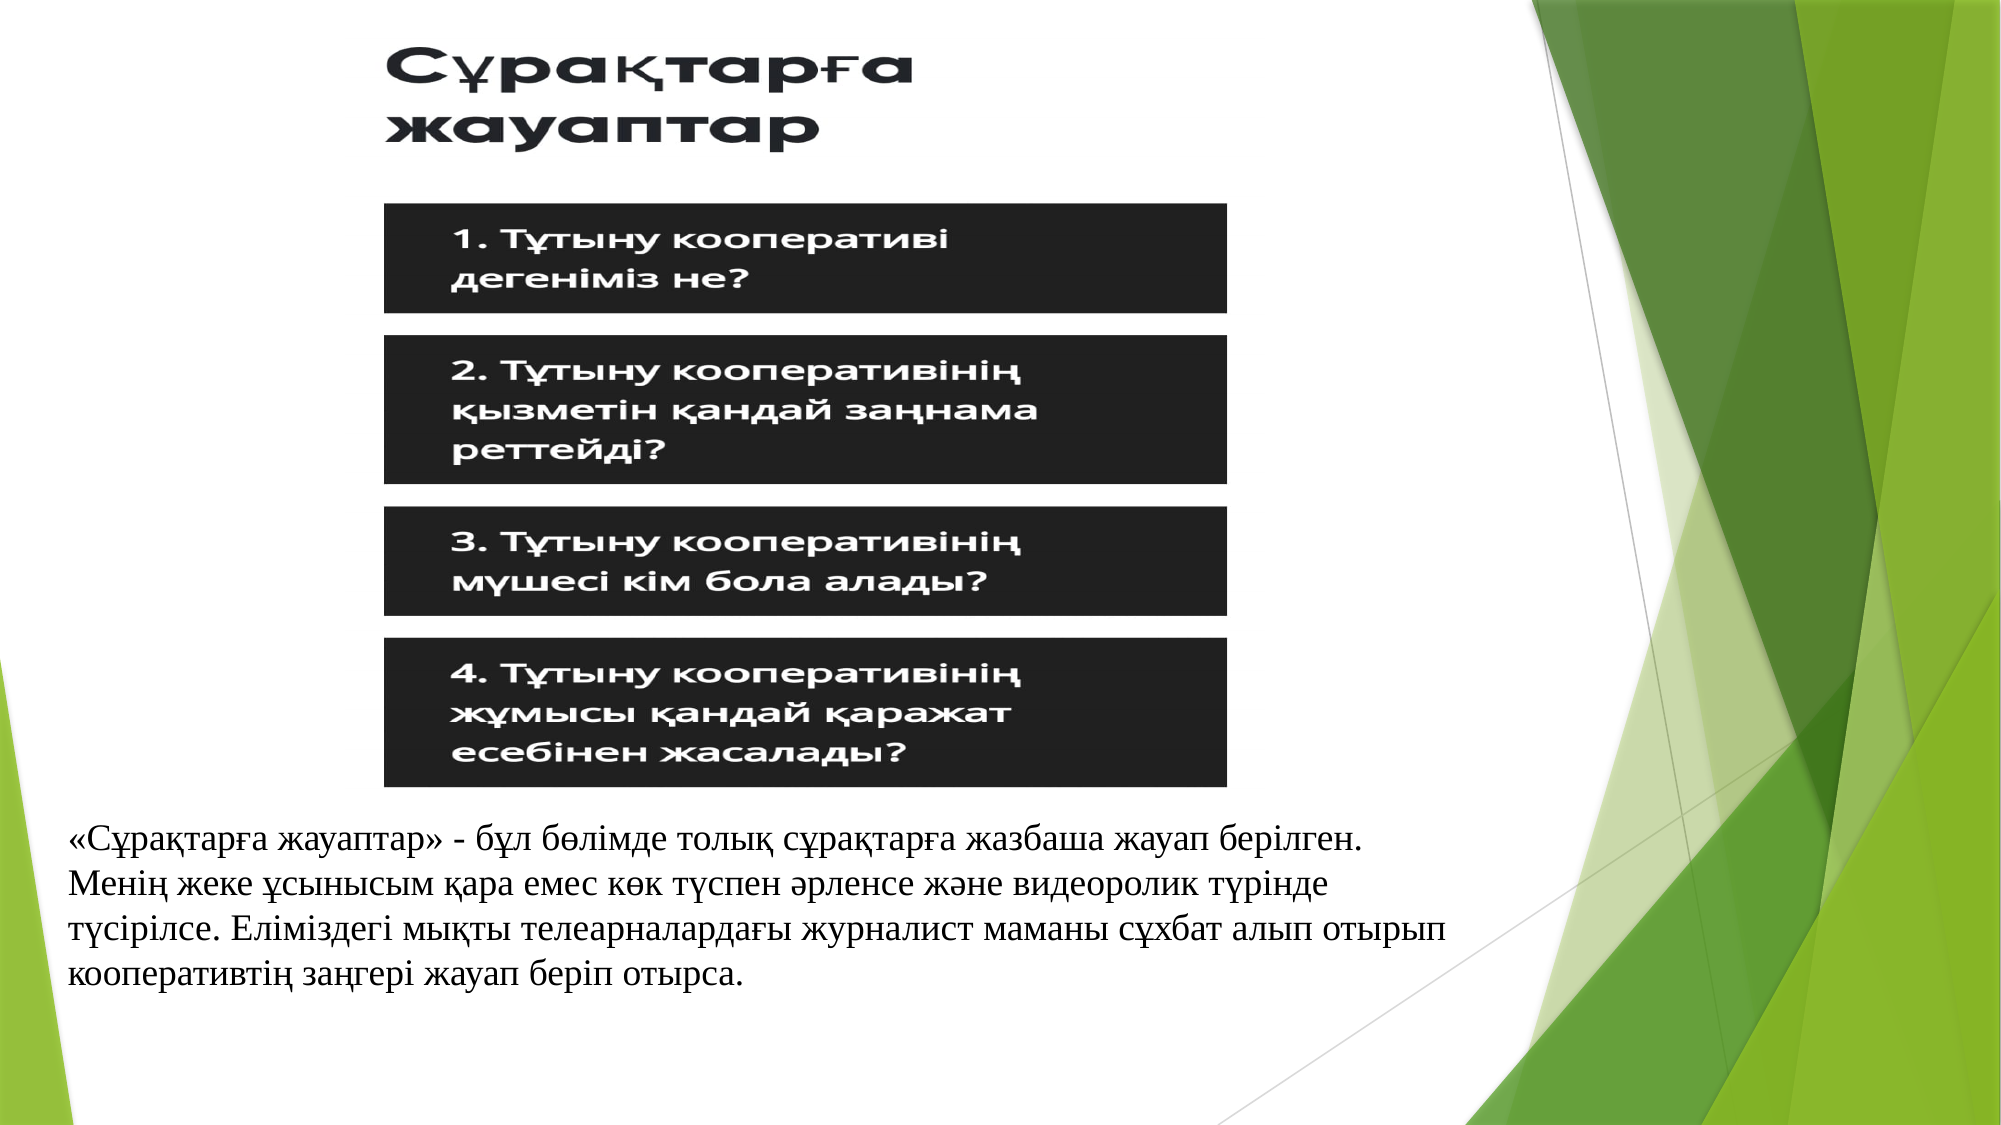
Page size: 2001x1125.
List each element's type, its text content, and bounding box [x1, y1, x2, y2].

picture [344, 0, 1265, 790]
text_box «Сұрақтарға жауаптар» - бұл бөлімде толық сұрақтарға жазбаша жауап берілген. Менің жеке ұсынысым қара емес көк түспен әрленсе және видеоролик түрінде түсірілсе. Еліміздегі мықты телеарналардағы журналист маманы сұхбат алып отырып кооперативтің заңгері жауап беріп отырса. [53, 805, 1467, 1001]
